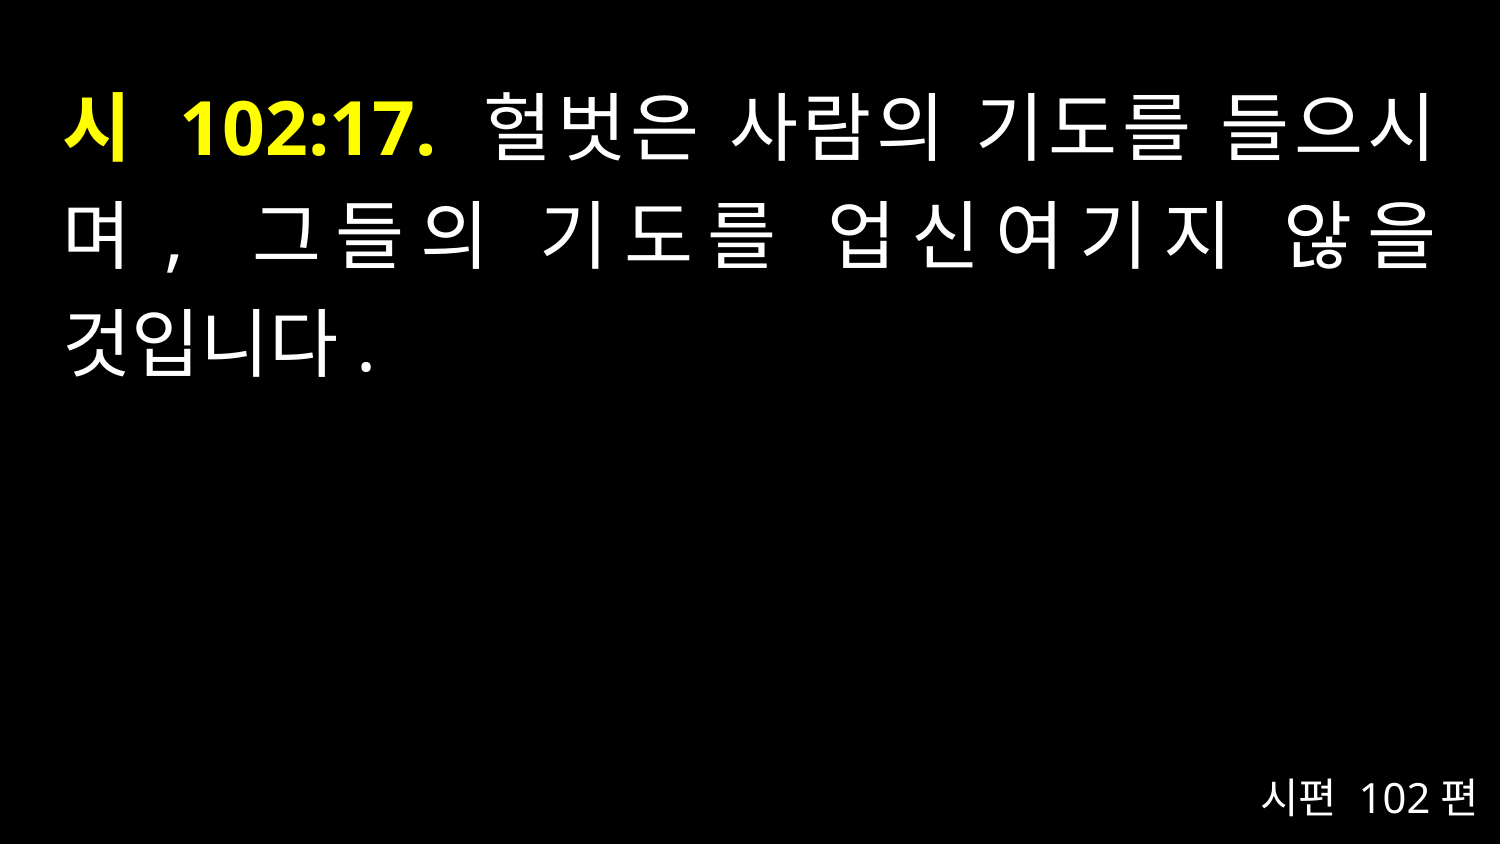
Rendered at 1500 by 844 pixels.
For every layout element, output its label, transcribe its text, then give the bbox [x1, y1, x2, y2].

title 시 102:17. 헐벗은 사람의 기도를 들으시며, 그들의 기도를 업신여기지 않을 것입니다. [0, 0, 1500, 844]
subtitle 시편 102편 [916, 770, 1500, 844]
